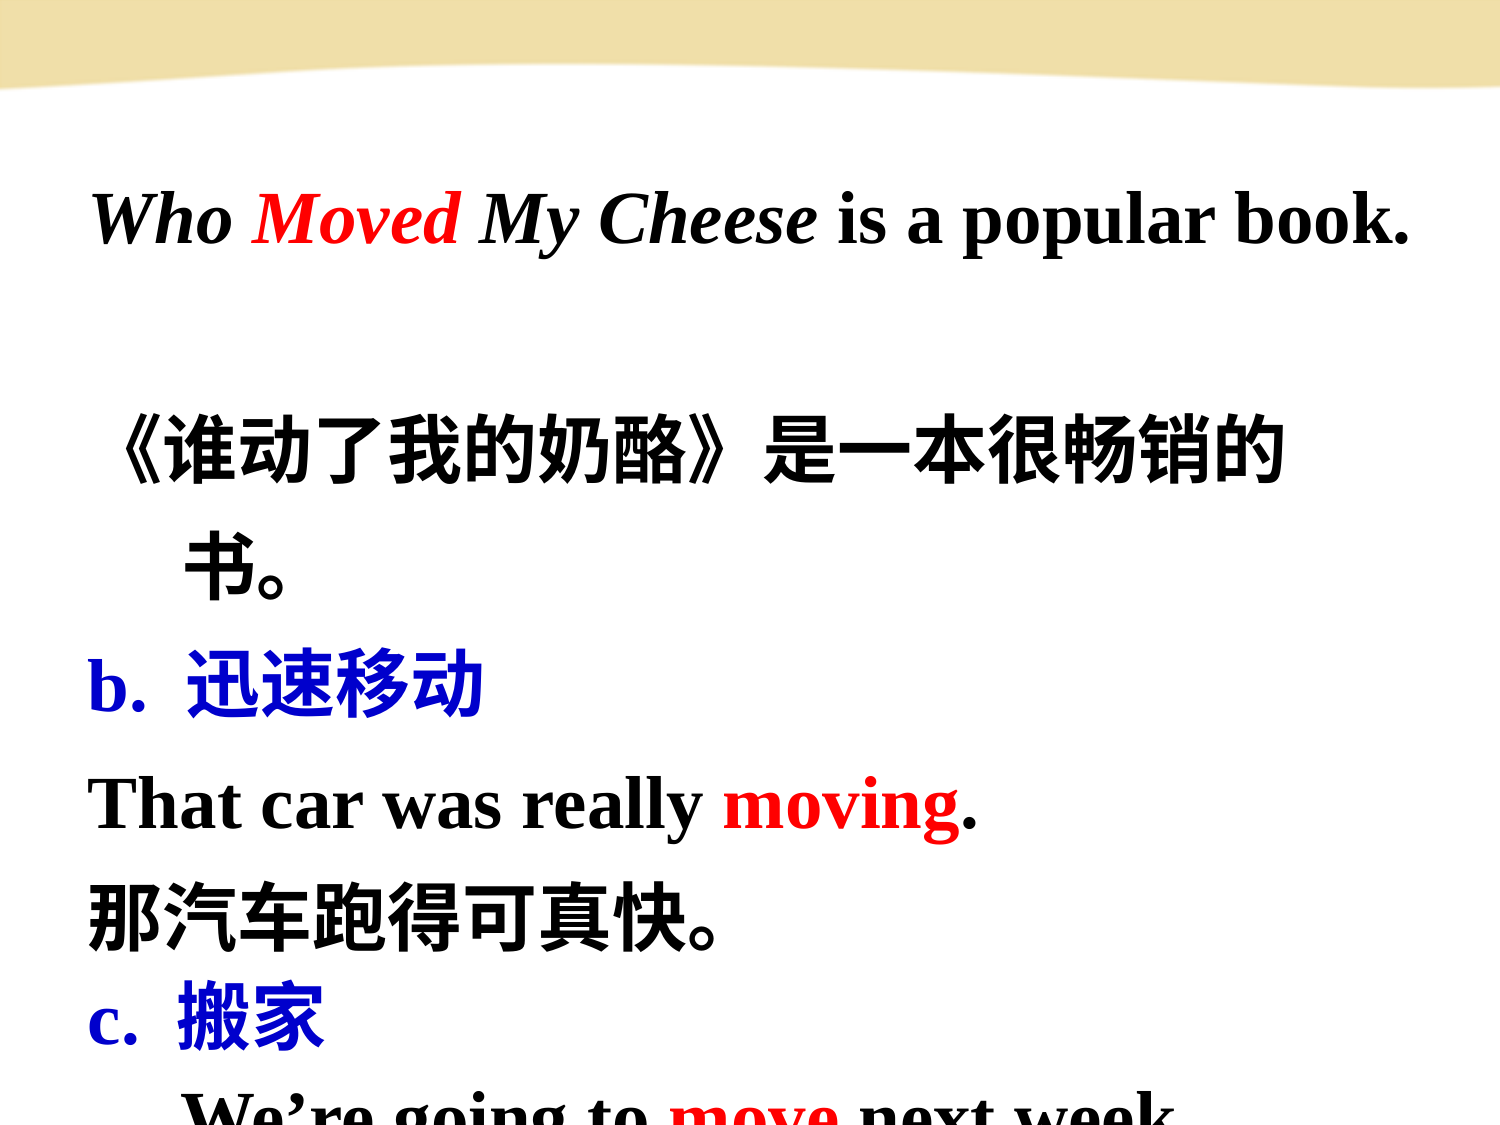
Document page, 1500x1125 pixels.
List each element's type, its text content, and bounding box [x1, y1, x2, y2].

picture [0, 0, 1500, 1125]
subtitle Who Moved My Cheese is a popular book. 《谁动了我的奶酪》是一本很畅销的书。 b. 迅速移动 That car was really moving. 那汽车跑得可真快。 c. 搬家 We’re going to move next week. 我们打算下周搬家。 [72, 134, 1443, 997]
